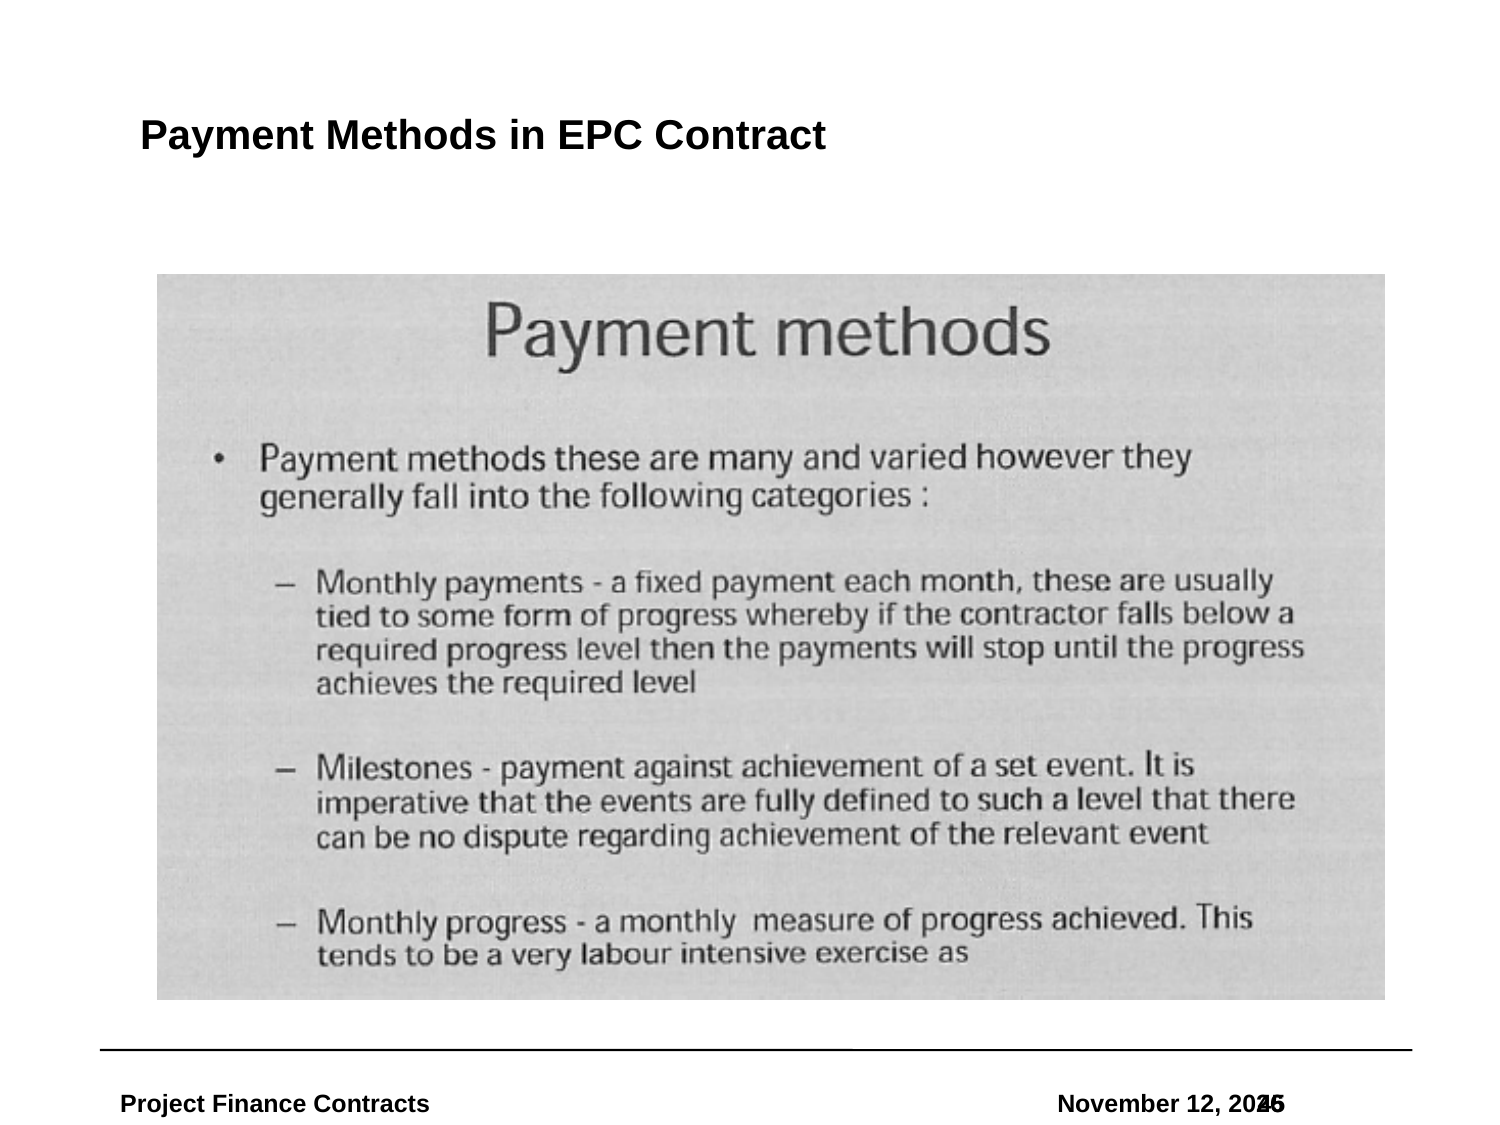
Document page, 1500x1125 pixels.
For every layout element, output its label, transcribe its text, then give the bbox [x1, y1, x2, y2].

title Payment Methods in EPC Contract [124, 99, 1288, 226]
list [157, 274, 1385, 1001]
